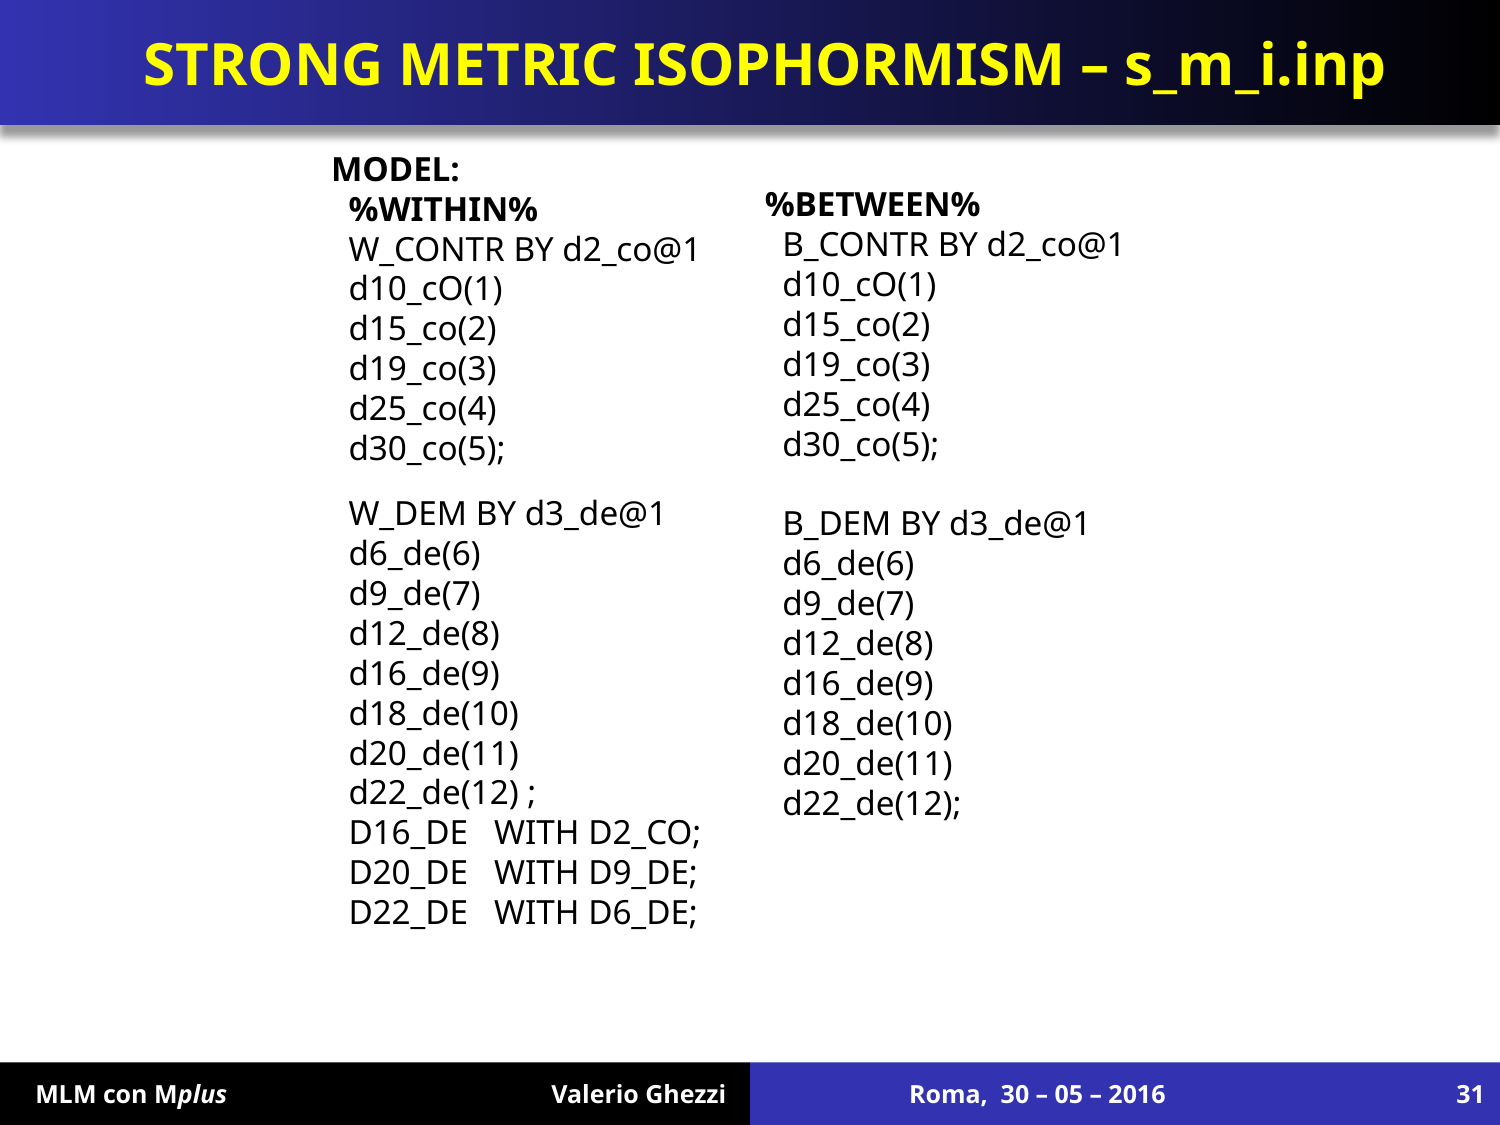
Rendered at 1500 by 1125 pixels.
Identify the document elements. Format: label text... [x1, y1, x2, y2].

title STRONG METRIC ISOPHORMISM – s_m_i.inp [0, 0, 1500, 126]
list MLM con Mplus Valerio Ghezzi [0, 1062, 750, 1125]
text_box MODEL: %WITHIN% W_CONTR BY d2_co@1 d10_cO(1) d15_co(2) d19_co(3) d25_co(4) d30_co(5); W_DEM BY d3_de@1 d6_de(6) d9_de(7) d12_de(8) d16_de(9) d18_de(10) d20_de(11) d22_de(12) ; D16_DE WITH D2_CO; D20_DE WITH D9_DE; D22_DE WITH D6_DE; [316, 140, 750, 964]
text_box %BETWEEN% B_CONTR BY d2_co@1 d10_cO(1) d15_co(2) d19_co(3) d25_co(4) d30_co(5); B_DEM BY d3_de@1 d6_de(6) d9_de(7) d12_de(8) d16_de(9) d18_de(10) d20_de(11) d22_de(12); [750, 175, 1161, 910]
slide_number 31 [1325, 1065, 1500, 1125]
text_box Roma, 30 – 05 – 2016 [750, 1062, 1325, 1125]
